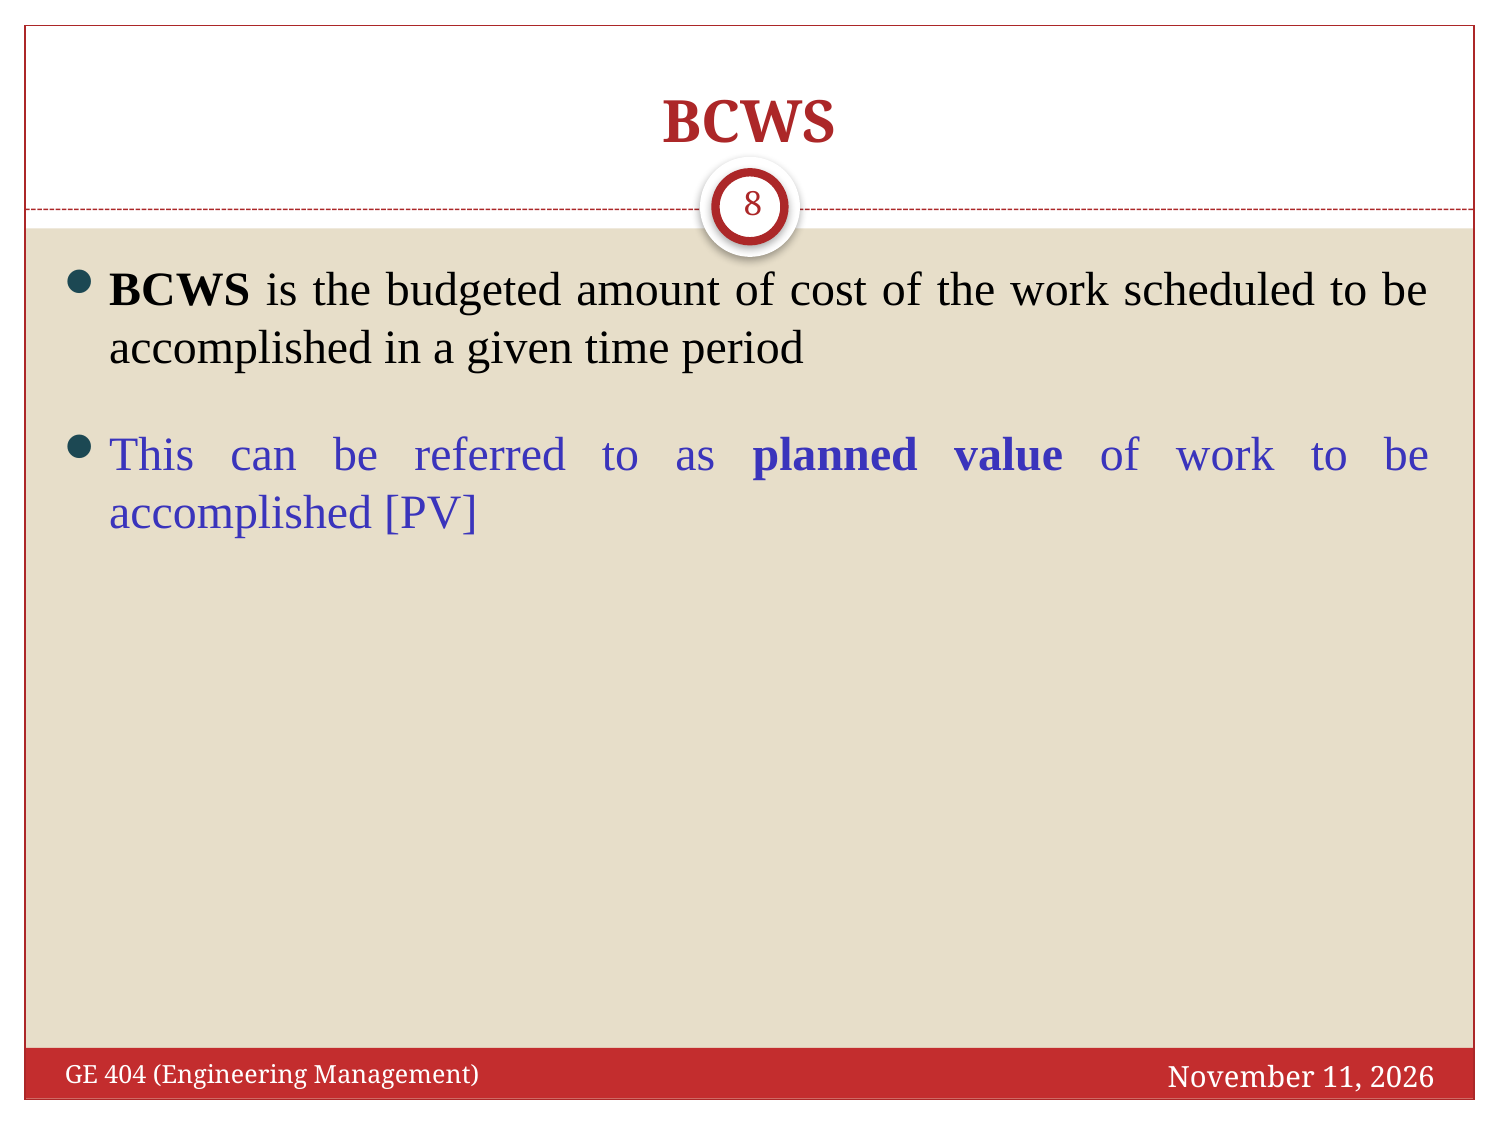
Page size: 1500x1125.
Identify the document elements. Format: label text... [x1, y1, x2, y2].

title BCWS [49, 37, 1450, 162]
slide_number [950, 1050, 1450, 1111]
slide_number 8 [715, 168, 791, 241]
footer GE 404 (Engineering Management) [50, 1051, 638, 1112]
list BCWS is the budgeted amount of cost of the work scheduled to be accomplished in a given time period This can be referred to as planned value of work to be accomplished [PV] [49, 250, 1445, 1051]
